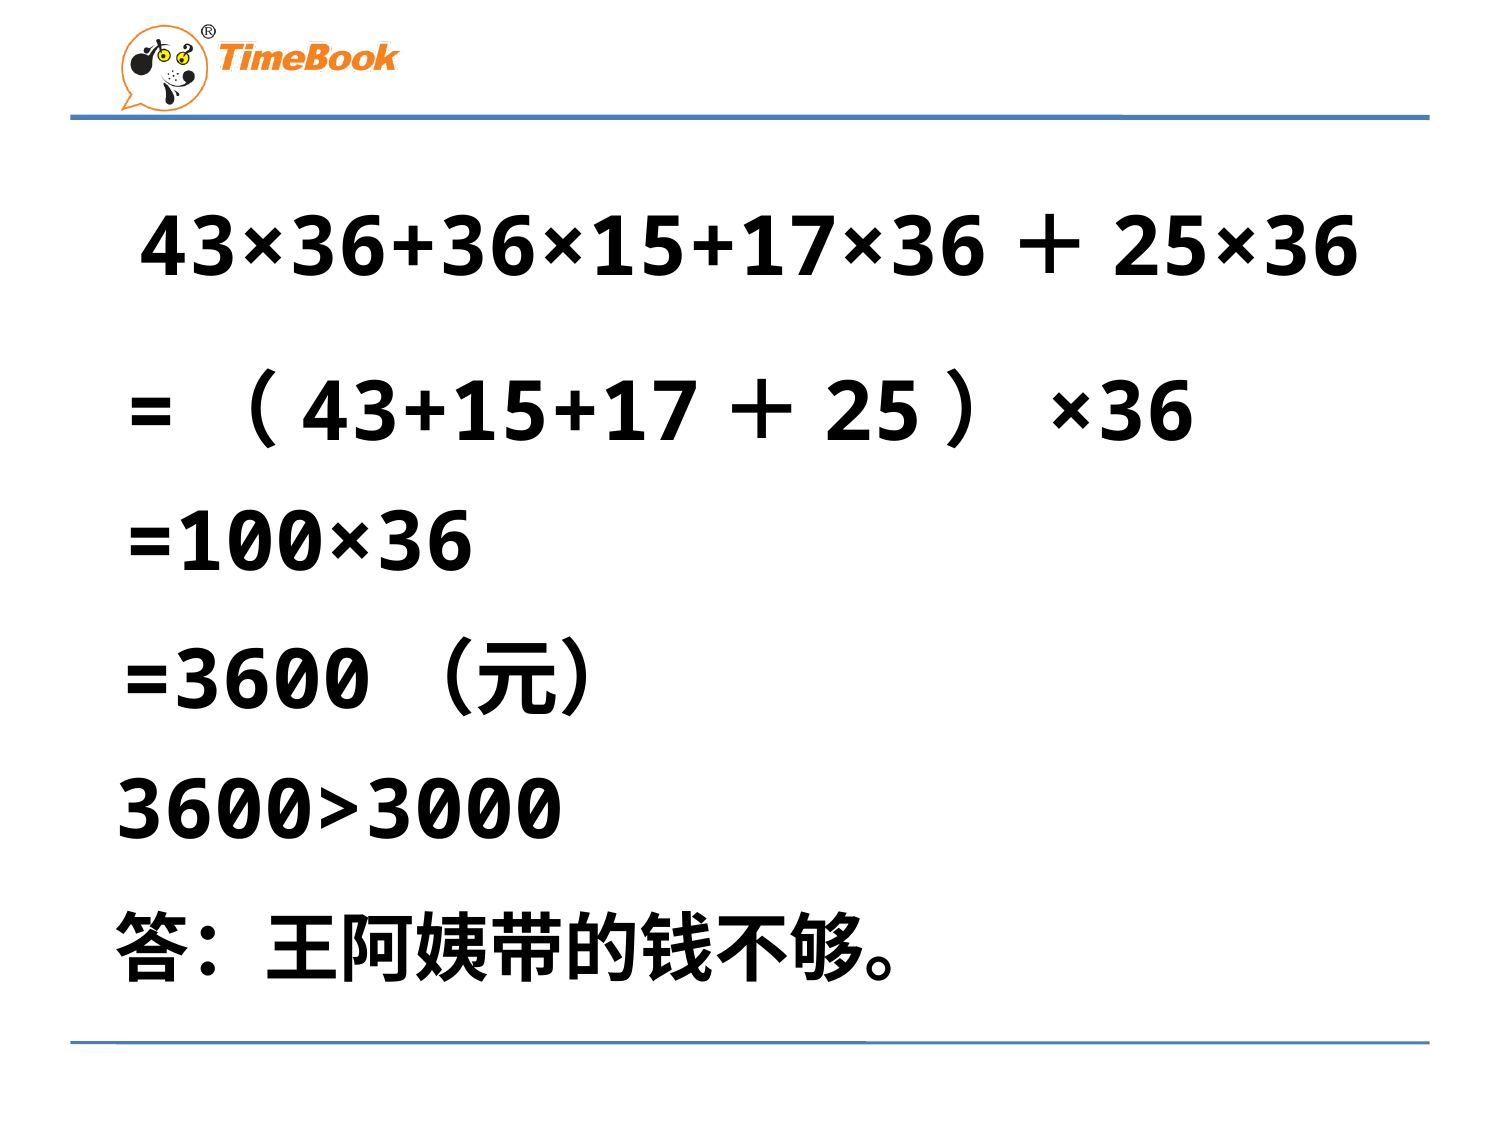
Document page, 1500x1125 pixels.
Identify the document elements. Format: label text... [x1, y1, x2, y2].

text_box =3600（元） [107, 617, 691, 733]
text_box =（43+15+17＋25）×36 [112, 350, 1400, 465]
text_box 答：王阿姨带的钱不够。 [100, 893, 973, 998]
picture [118, 22, 408, 113]
text_box 43×36+36×15+17×36＋25×36 [123, 184, 1412, 300]
text_box 3600>3000 [100, 747, 684, 863]
text_box =100×36 [110, 479, 668, 595]
